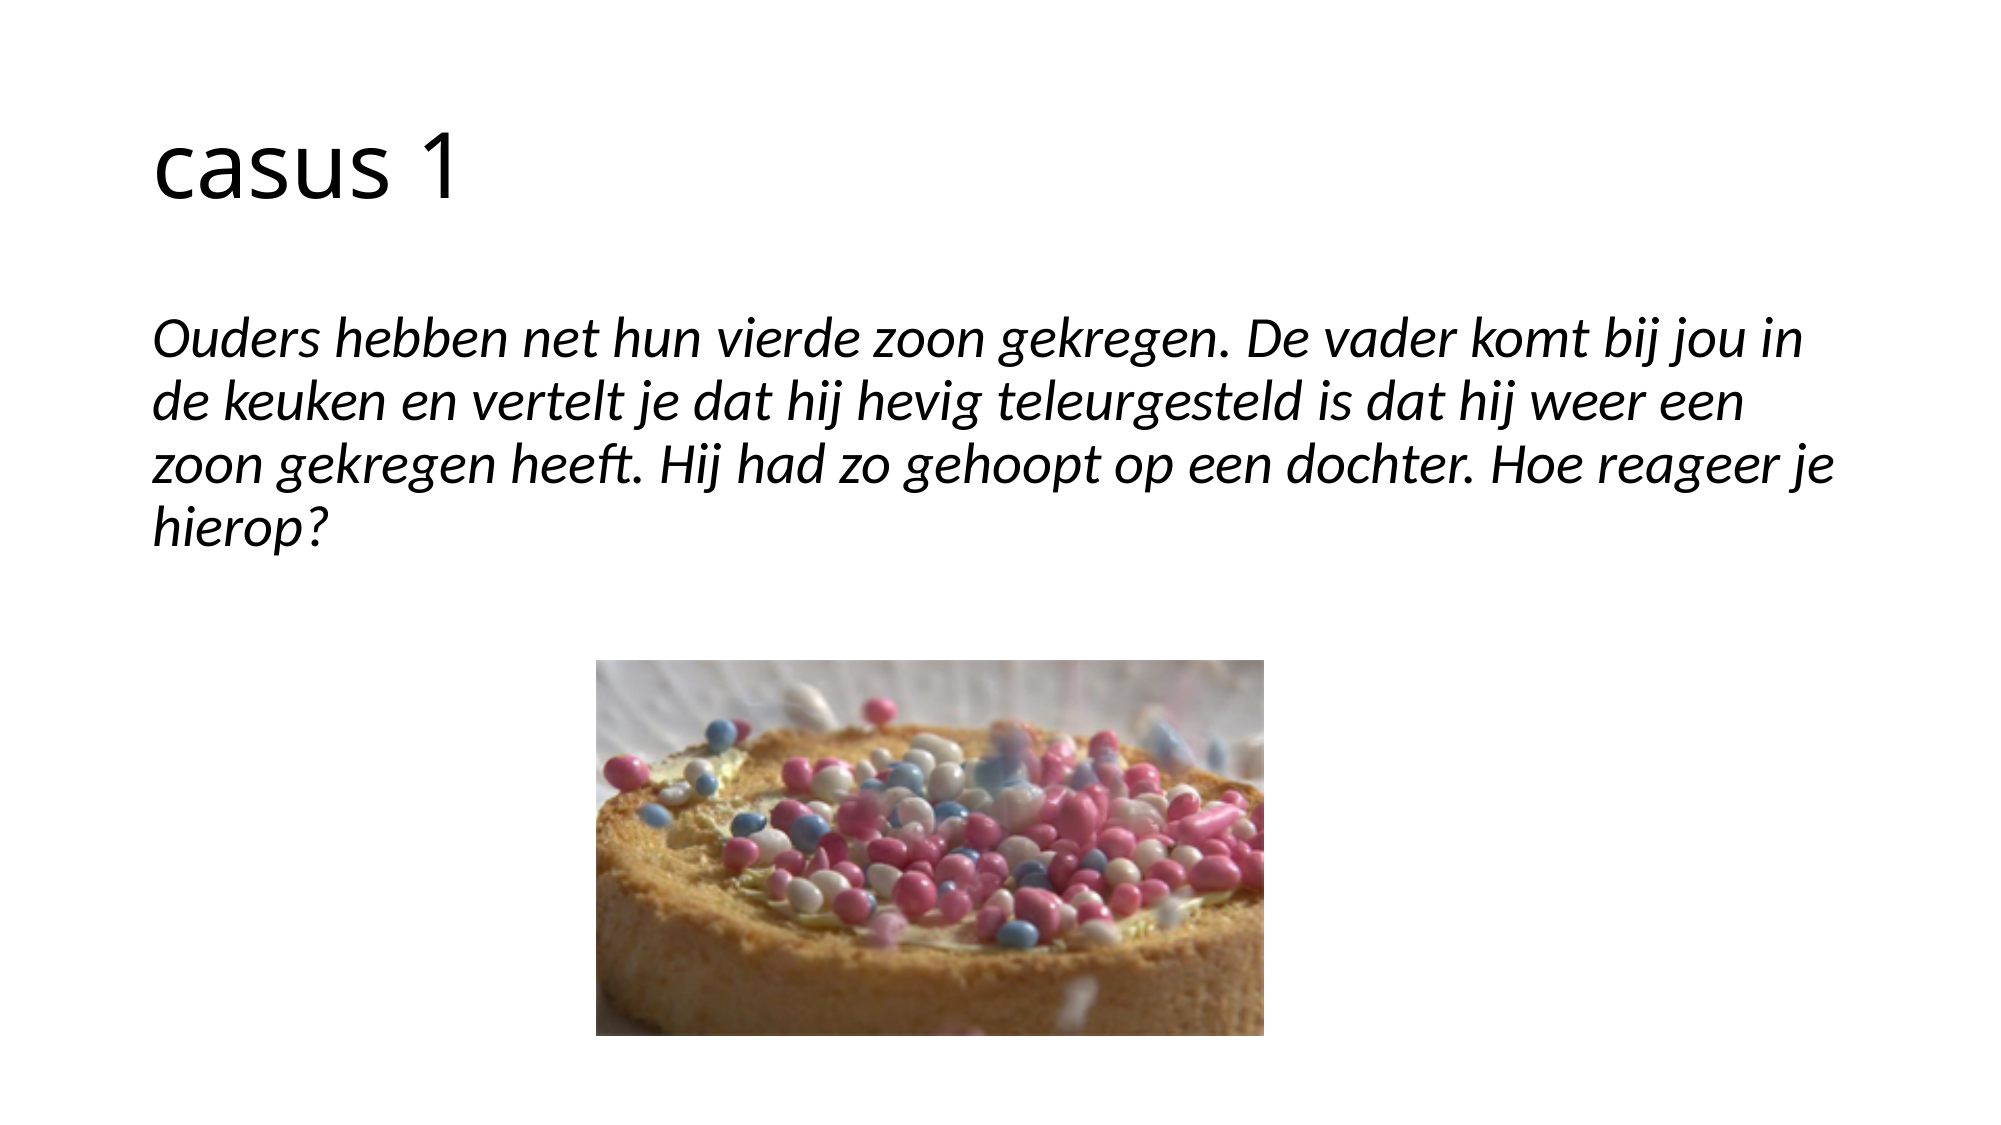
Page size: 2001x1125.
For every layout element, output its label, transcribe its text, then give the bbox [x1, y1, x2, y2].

list Ouders hebben net hun vierde zoon gekregen. De vader komt bij jou in de keuken en vertelt je dat hij hevig teleurgesteld is dat hij weer een zoon gekregen heeft. Hij had zo gehoopt op een dochter. Hoe reageer je hierop? [137, 299, 1863, 1014]
title casus 1 [137, 59, 1863, 278]
picture [596, 660, 1264, 1036]
